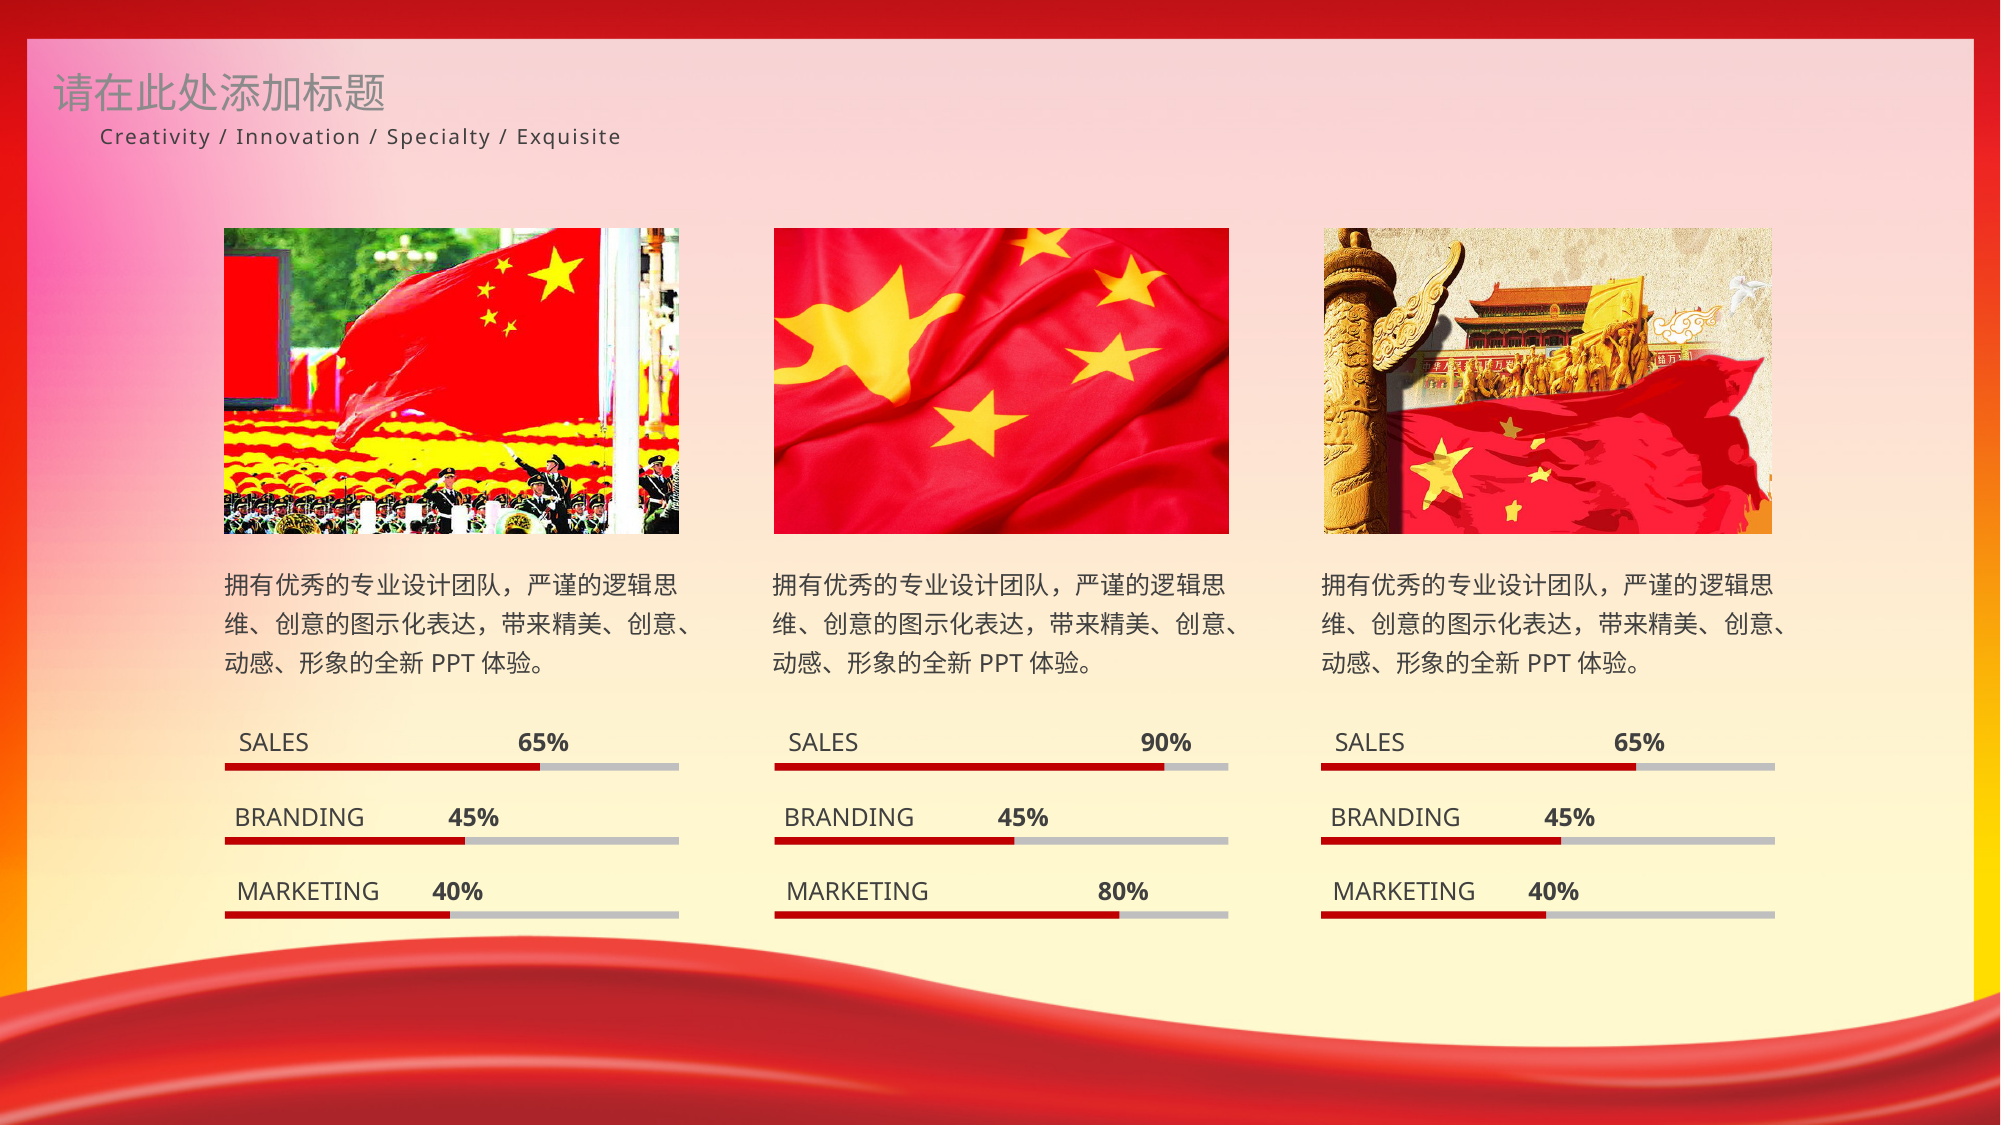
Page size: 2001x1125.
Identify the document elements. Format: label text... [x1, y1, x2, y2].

text_box BRANDING [769, 793, 930, 839]
text_box SALES [773, 719, 874, 765]
text_box SALES [1320, 719, 1421, 765]
text_box [224, 910, 451, 920]
text_box [1165, 762, 1229, 772]
text_box [1320, 910, 1547, 920]
text_box 45% [433, 793, 515, 839]
text_box MARKETING [221, 867, 396, 913]
text_box 90% [1126, 719, 1207, 765]
text_box [224, 762, 541, 772]
text_box MARKETING [1317, 867, 1492, 913]
text_box 65% [503, 719, 584, 765]
text_box 45% [1529, 793, 1611, 839]
text_box 拥有优秀的专业设计团队，严谨的逻辑思维、创意的图示化表达，带来精美、创意、动感、形象的全新PPT体验。 [1306, 553, 1790, 685]
text_box [224, 836, 466, 846]
text_box [1015, 836, 1229, 846]
picture [0, 0, 2001, 1125]
text_box SALES [223, 719, 325, 765]
text_box [541, 762, 680, 772]
text_box [1120, 910, 1229, 920]
text_box BRANDING [219, 793, 381, 839]
text_box [1637, 762, 1776, 772]
list 请在此处添加标题 [37, 58, 638, 156]
text_box [466, 836, 680, 846]
text_box [1320, 836, 1562, 846]
text_box [773, 910, 1120, 920]
text_box [1562, 836, 1776, 846]
text_box 40% [1513, 867, 1595, 913]
text_box [1547, 910, 1776, 920]
text_box [1320, 762, 1637, 772]
text_box 80% [1083, 867, 1164, 913]
text_box 拥有优秀的专业设计团队，严谨的逻辑思维、创意的图示化表达，带来精美、创意、动感、形象的全新PPT体验。 [758, 553, 1242, 685]
text_box [451, 910, 680, 920]
text_box [773, 762, 1165, 772]
text_box [773, 836, 1015, 846]
text_box MARKETING [771, 867, 945, 913]
text_box 45% [983, 793, 1064, 839]
text_box BRANDING [1315, 793, 1477, 839]
text_box 拥有优秀的专业设计团队，严谨的逻辑思维、创意的图示化表达，带来精美、创意、动感、形象的全新PPT体验。 [210, 553, 694, 685]
text_box Creativity / Innovation / Specialty / Exquisite [85, 116, 851, 156]
text_box 65% [1599, 719, 1680, 765]
text_box 40% [417, 867, 499, 913]
